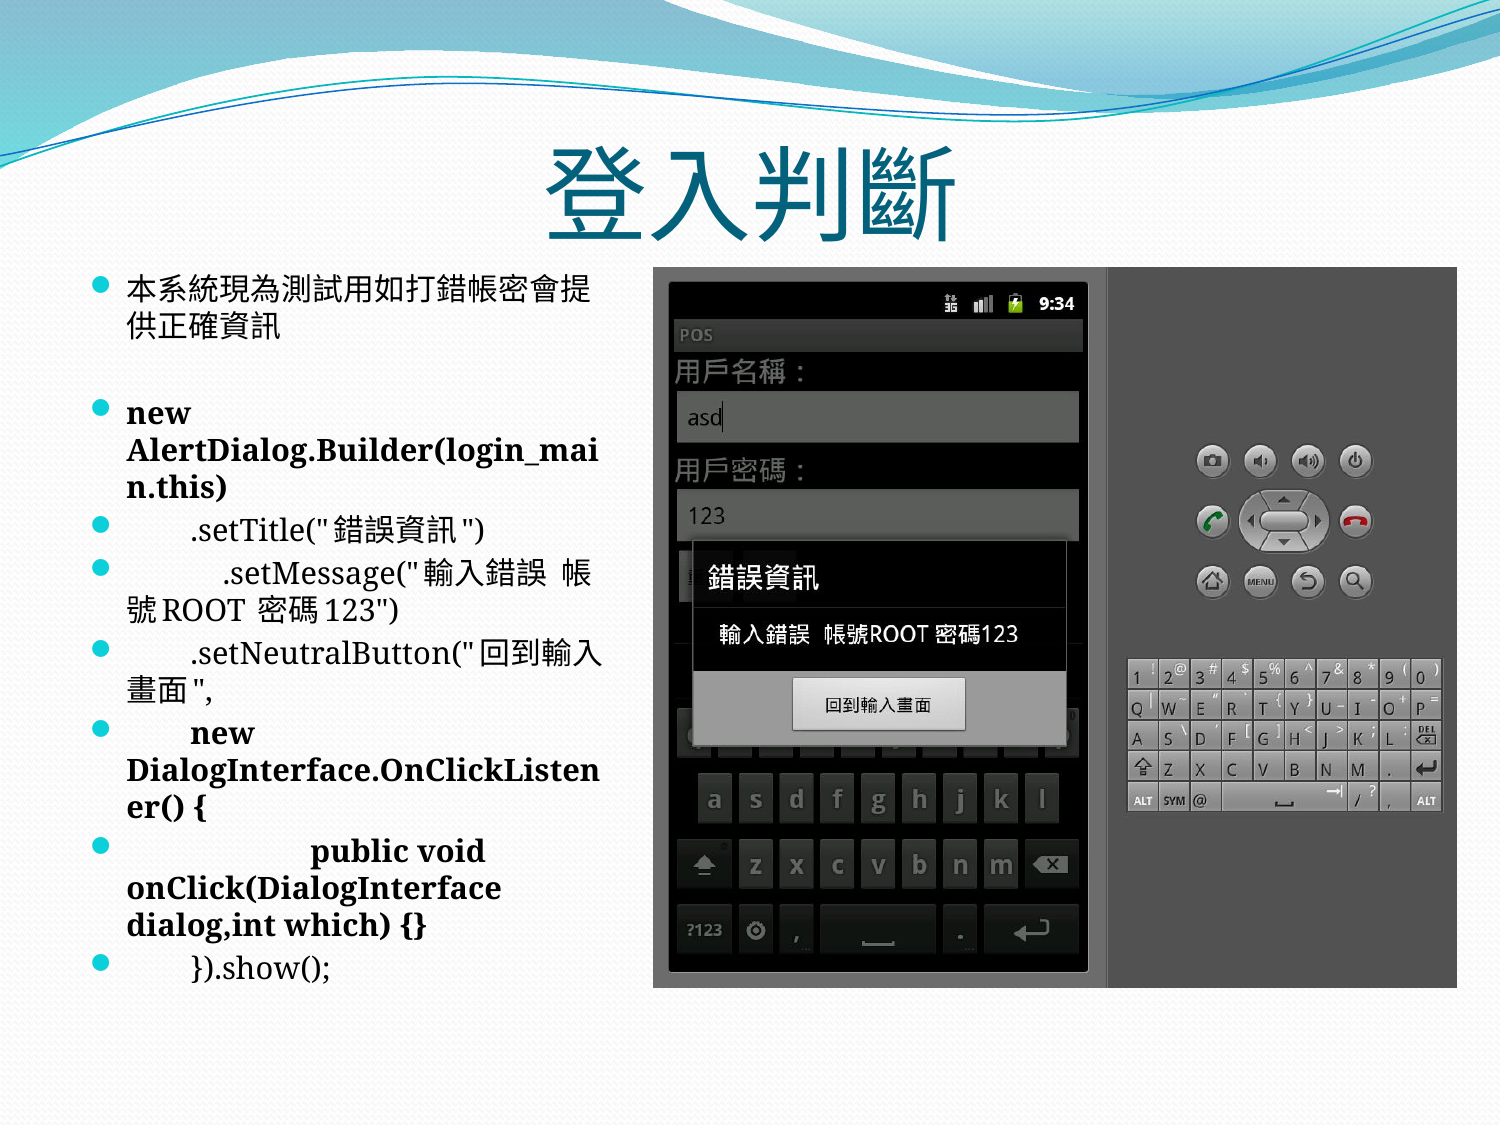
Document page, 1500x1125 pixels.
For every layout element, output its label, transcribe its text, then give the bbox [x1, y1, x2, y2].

title 登入判斷 [76, 101, 1427, 254]
picture [653, 266, 1457, 988]
list 本系統現為測試用如打錯帳密會提供正確資訊 new AlertDialog.Builder(login_main.this) .setTitle("錯誤資訊") .setMessage("輸入錯誤 帳號ROOT 密碼123") .setNeutralButton("回到輸入畫面", new DialogInterface.OnClickListener() { public void onClick(DialogInterface dialog,int which) {} }).show(); [75, 262, 632, 1005]
